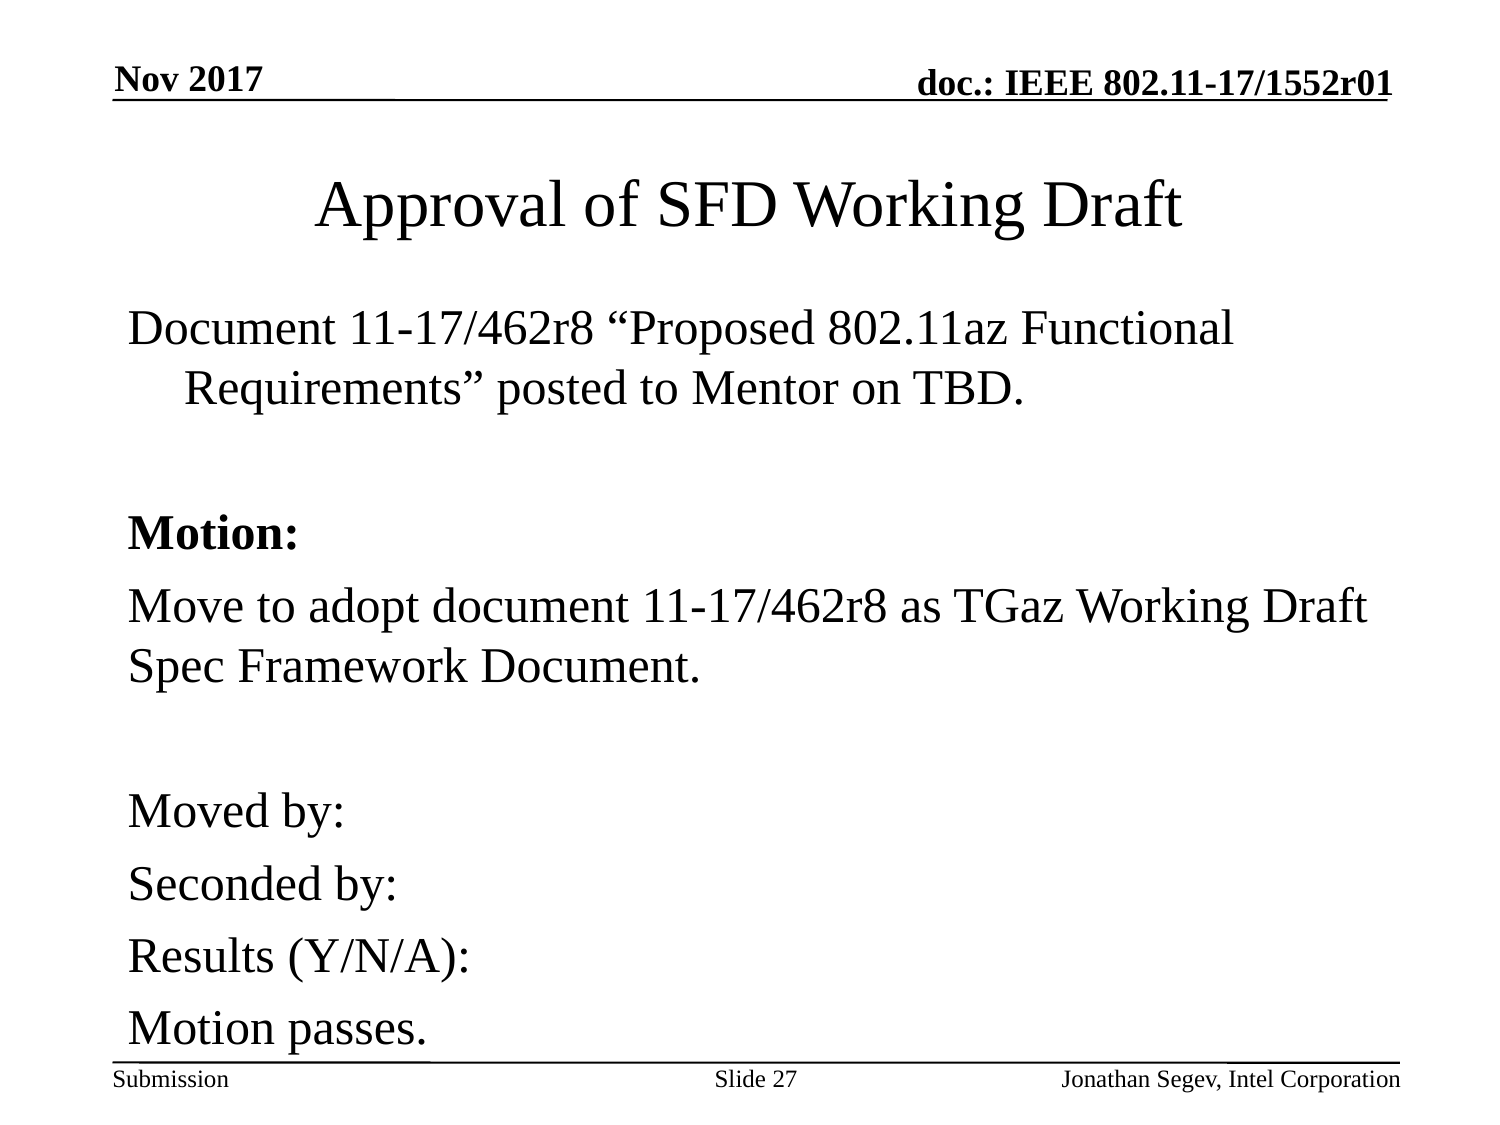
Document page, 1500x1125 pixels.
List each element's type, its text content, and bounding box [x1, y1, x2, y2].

list Document 11-17/462r8 “Proposed 802.11az Functional Requirements” posted to Mentor on TBD. Motion: Move to adopt document 11-17/462r8 as TGaz Working Draft Spec Framework Document. Moved by: Seconded by: Results (Y/N/A): Motion passes. [112, 286, 1388, 1000]
title Approval of SFD Working Draft [112, 112, 1388, 286]
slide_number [114, 54, 423, 100]
slide_number Slide 27 [712, 1061, 800, 1123]
footer Jonathan Segev, Intel Corporation [878, 1061, 1402, 1093]
